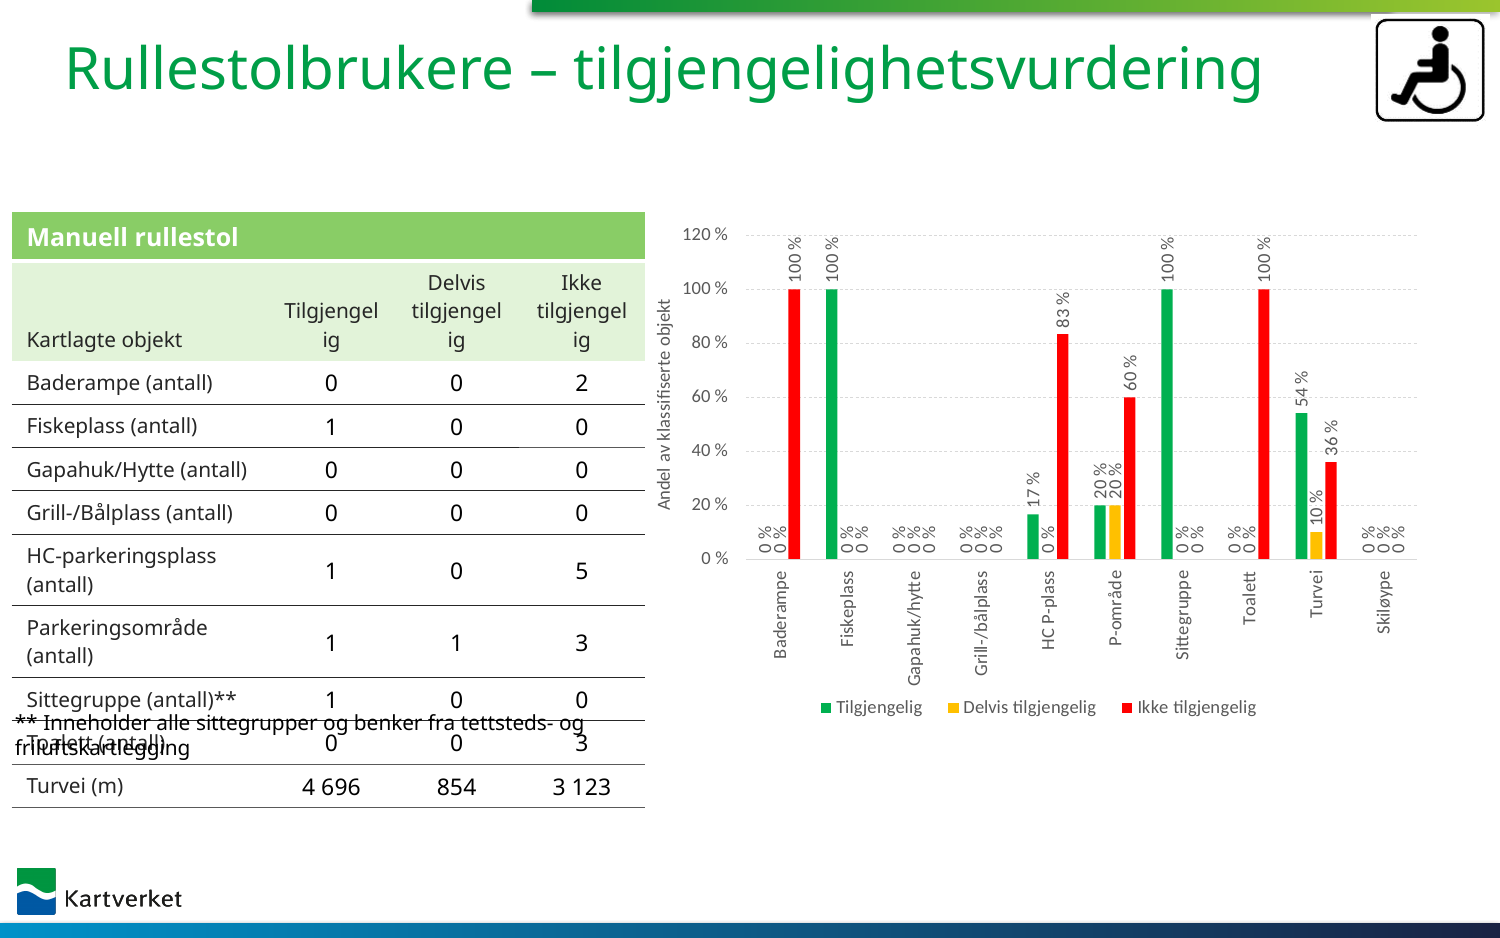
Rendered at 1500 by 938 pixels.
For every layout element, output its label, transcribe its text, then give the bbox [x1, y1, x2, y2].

table_cell 1 [269, 678, 394, 702]
table_cell 0 [394, 361, 519, 404]
table_cell 4 696 [269, 768, 394, 807]
table_cell 2 [519, 361, 638, 404]
table_cell 1 [269, 606, 394, 677]
table_cell Baderampe (antall) [12, 361, 269, 404]
table_cell 1 [269, 535, 394, 605]
picture [1371, 13, 1491, 127]
table_cell 854 [394, 768, 519, 807]
table_cell 3 [519, 606, 638, 677]
table_header Manuell rullestol [12, 212, 645, 259]
table_cell 0 [269, 448, 394, 490]
table_cell 0 [269, 491, 394, 534]
table_cell 0 [519, 448, 638, 490]
table_cell HC-parkeringsplass (antall) [12, 535, 269, 605]
table_cell Delvis tilgjengelig [394, 263, 519, 361]
table_cell 1 [394, 606, 519, 677]
table_cell Sittegruppe (antall)** [12, 678, 269, 702]
table_cell 5 [519, 535, 638, 605]
table_cell 0 [394, 405, 519, 447]
table_cell Fiskeplass (antall) [12, 405, 269, 447]
table_cell 3 123 [519, 768, 645, 807]
table_cell 0 [519, 491, 638, 534]
table_cell 0 [394, 535, 519, 605]
text_box Rullestolbrukere – tilgjengelighetsvurdering [49, 12, 1372, 109]
table_cell 0 [519, 405, 638, 447]
table_cell 0 [394, 678, 519, 702]
table_cell Gapahuk/Hytte (antall) [12, 448, 269, 490]
table_cell 0 [519, 678, 638, 702]
table_cell Ikke tilgjengelig [519, 263, 638, 361]
picture [643, 218, 1427, 728]
text_box ** Inneholder alle sittegrupper og benker fra tettsteds- og friluftskartlegging [0, 702, 745, 768]
table_cell Turvei (m) [12, 768, 269, 807]
table_cell Parkeringsområde (antall) [12, 606, 269, 677]
table_cell 0 [394, 491, 519, 534]
table_cell Tilgjengelig [269, 263, 394, 361]
table_cell 0 [394, 448, 519, 490]
table_cell 0 [269, 361, 394, 404]
table_cell Kartlagte objekt [12, 263, 269, 361]
table_cell Grill-/Bålplass (antall) [12, 491, 269, 534]
table_cell 1 [269, 405, 394, 447]
